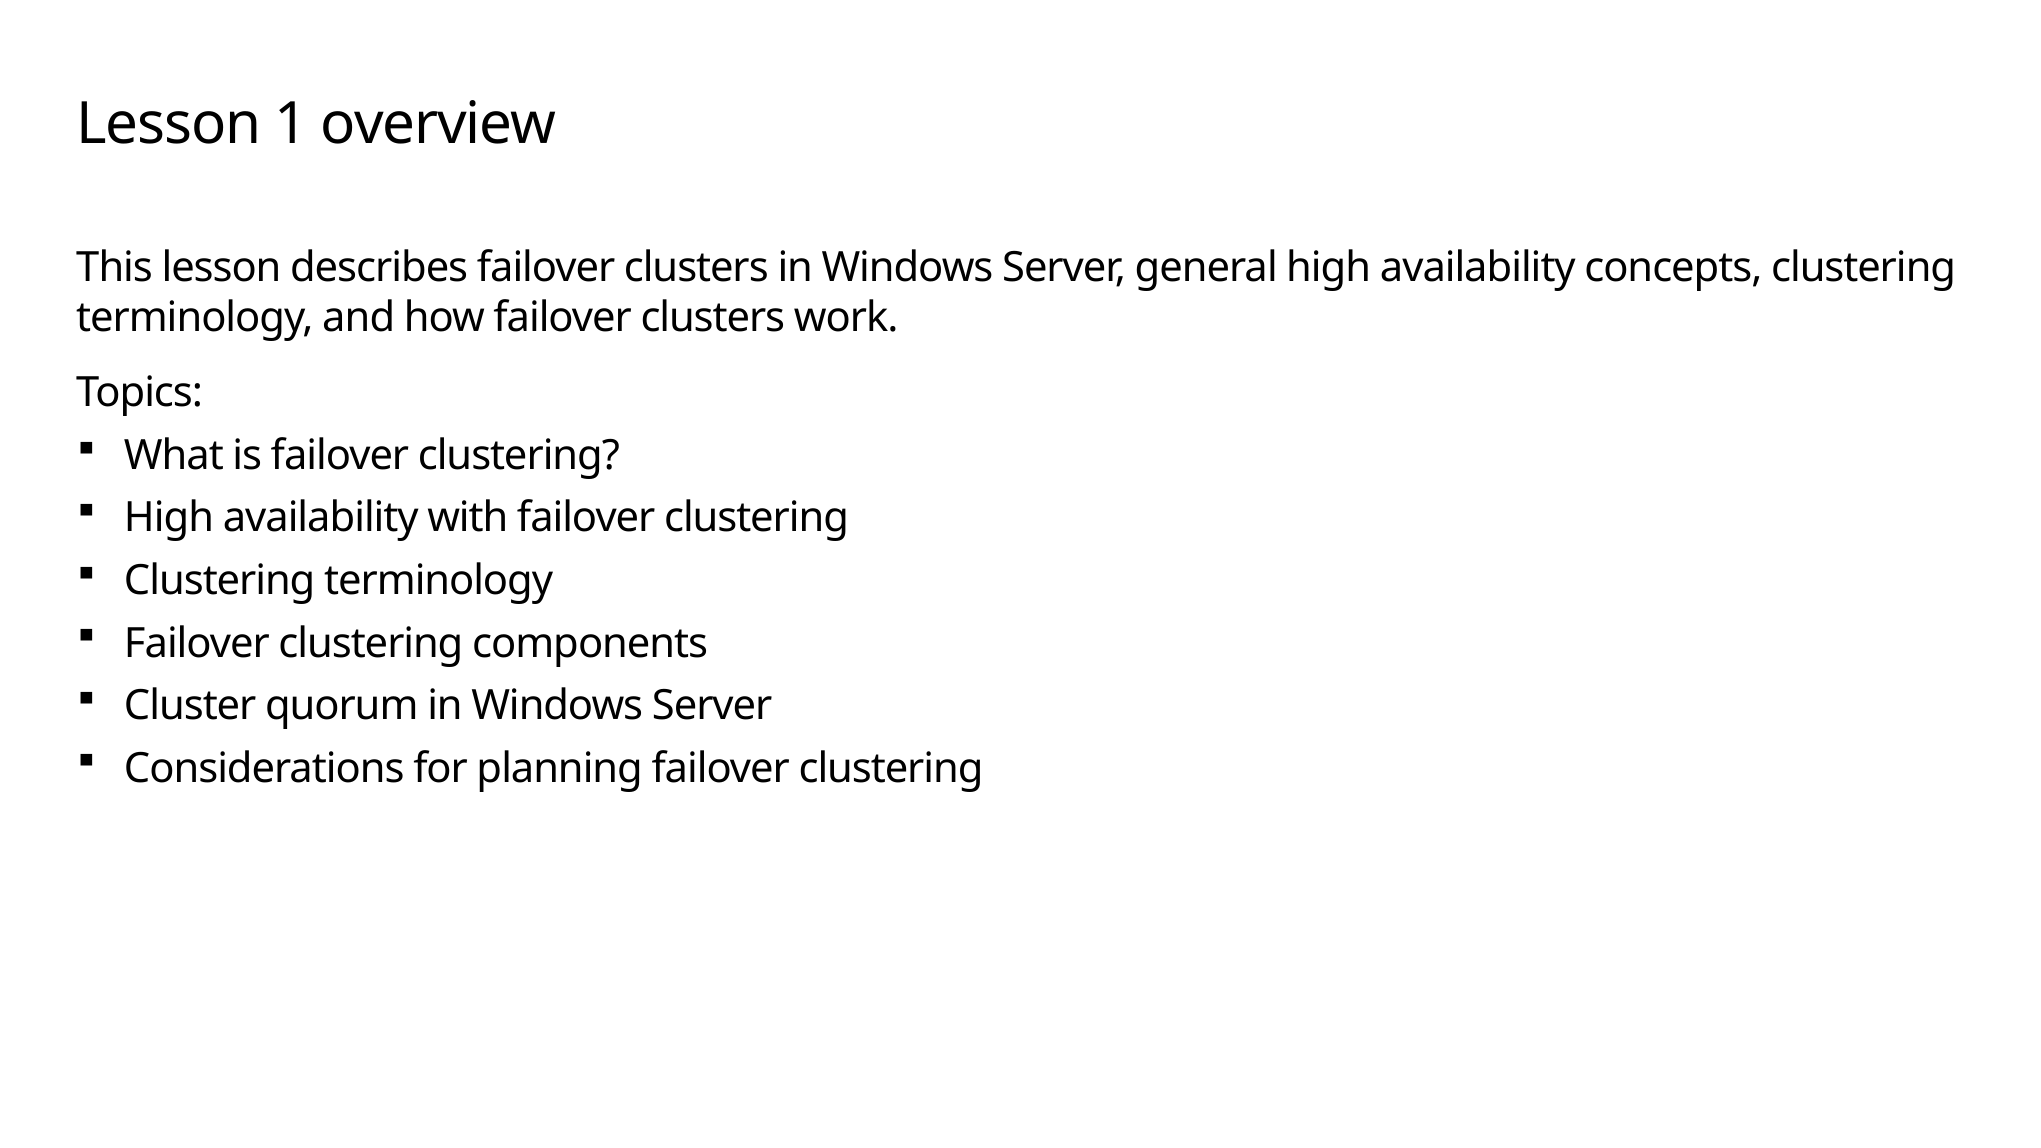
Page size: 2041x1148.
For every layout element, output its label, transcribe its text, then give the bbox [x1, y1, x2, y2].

list This lesson describes failover clusters in Windows Server, general high availability concepts, clustering terminology, and how failover clusters work. Topics: What is failover clustering? High availability with failover clustering Clustering terminology Failover clustering components Cluster quorum in Windows Server Considerations for planning failover clustering [76, 240, 1970, 1074]
title Lesson 1 overview [76, 93, 1968, 161]
